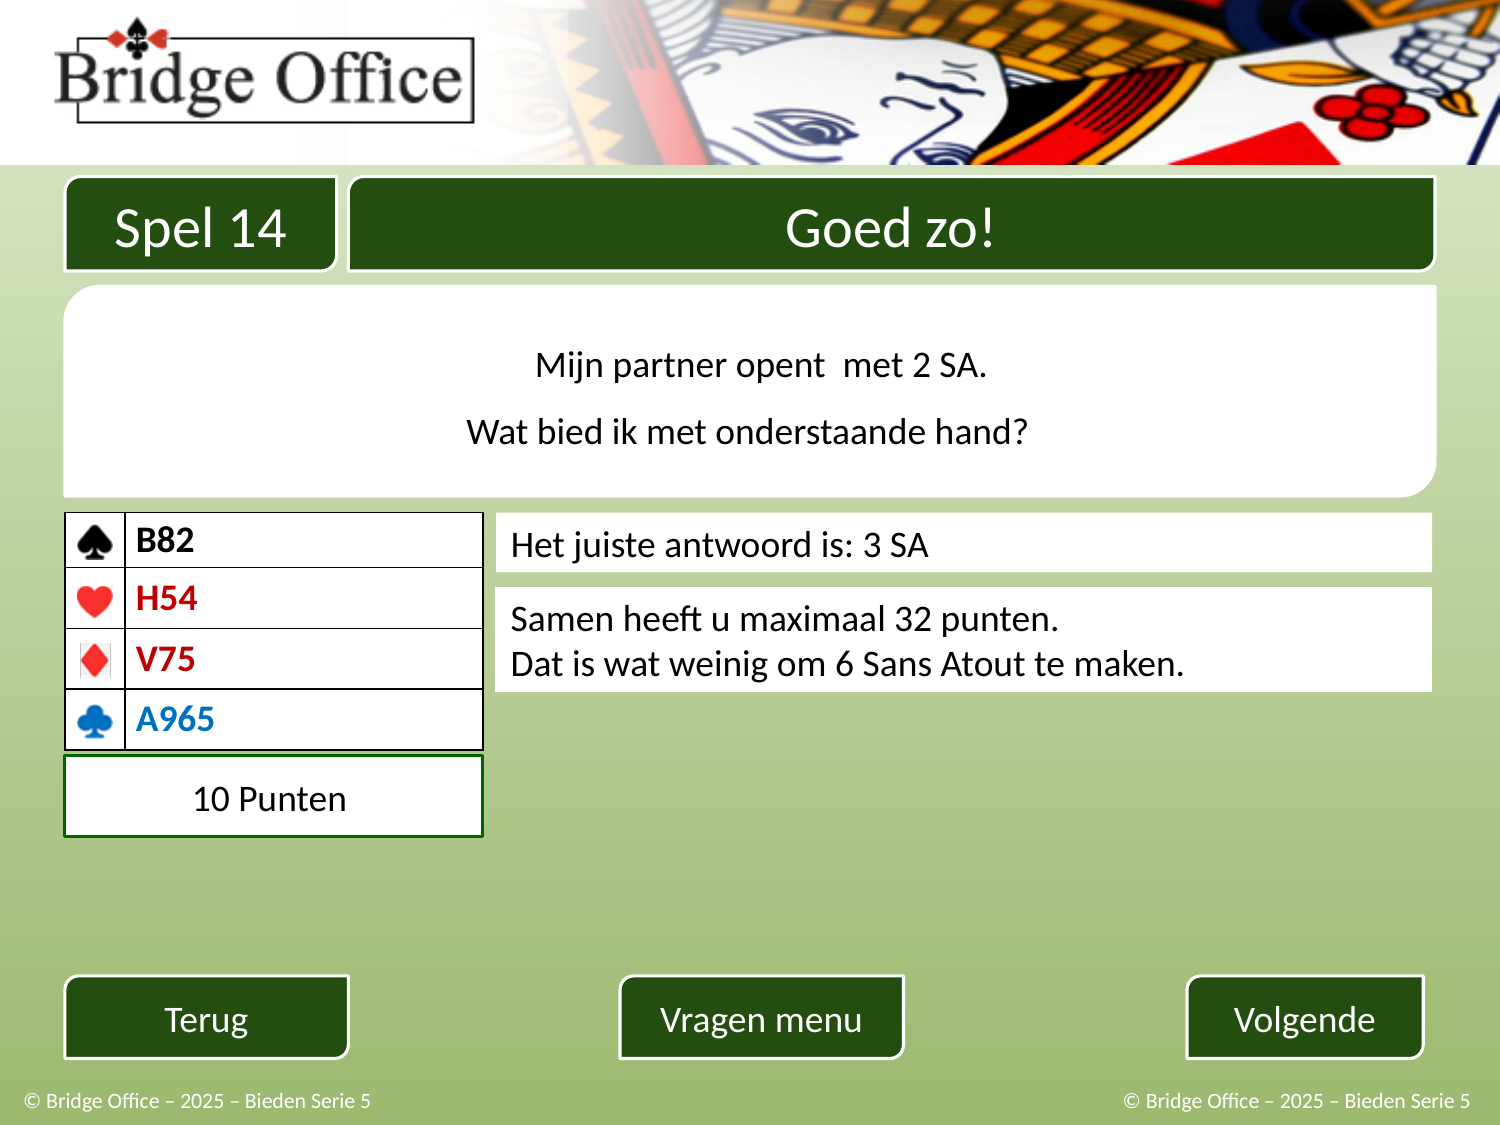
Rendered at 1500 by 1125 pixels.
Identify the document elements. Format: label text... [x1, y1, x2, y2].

table_cell H54 [126, 568, 482, 628]
table_cell [66, 568, 124, 628]
picture [77, 643, 114, 679]
text_box Wat bied ik met onderstaande hand? [451, 399, 1072, 460]
table_cell A965 [126, 690, 482, 749]
picture [77, 703, 114, 740]
text_box 10 Punten [63, 754, 484, 838]
table_header B82 [126, 513, 482, 567]
picture [77, 585, 114, 618]
text_box Terug [63, 974, 350, 1061]
text_box © Bridge Office – 2025 – Bieden Serie 5 [1107, 1079, 1500, 1121]
text_box [63, 284, 1437, 498]
picture [0, 0, 1500, 166]
table_cell V75 [126, 629, 482, 688]
picture [77, 524, 114, 561]
table_header [66, 513, 124, 567]
text_box Goed zo! [346, 179, 1437, 273]
table_cell [66, 690, 124, 749]
text_box Het juiste antwoord is: 3 SA [496, 512, 1433, 573]
text_box Samen heeft u maximaal 32 punten. Dat is wat weinig om 6 Sans Atout te maken. [495, 587, 1432, 692]
text_box © Bridge Office – 2025 – Bieden Serie 5 [8, 1079, 393, 1121]
text_box Vragen menu [618, 974, 906, 1061]
text_box Volgende [1185, 974, 1425, 1061]
text_box Spel 14 [63, 179, 339, 273]
text_box Mijn partner opent met 2 SA. [508, 332, 1015, 393]
table_cell [66, 629, 124, 688]
